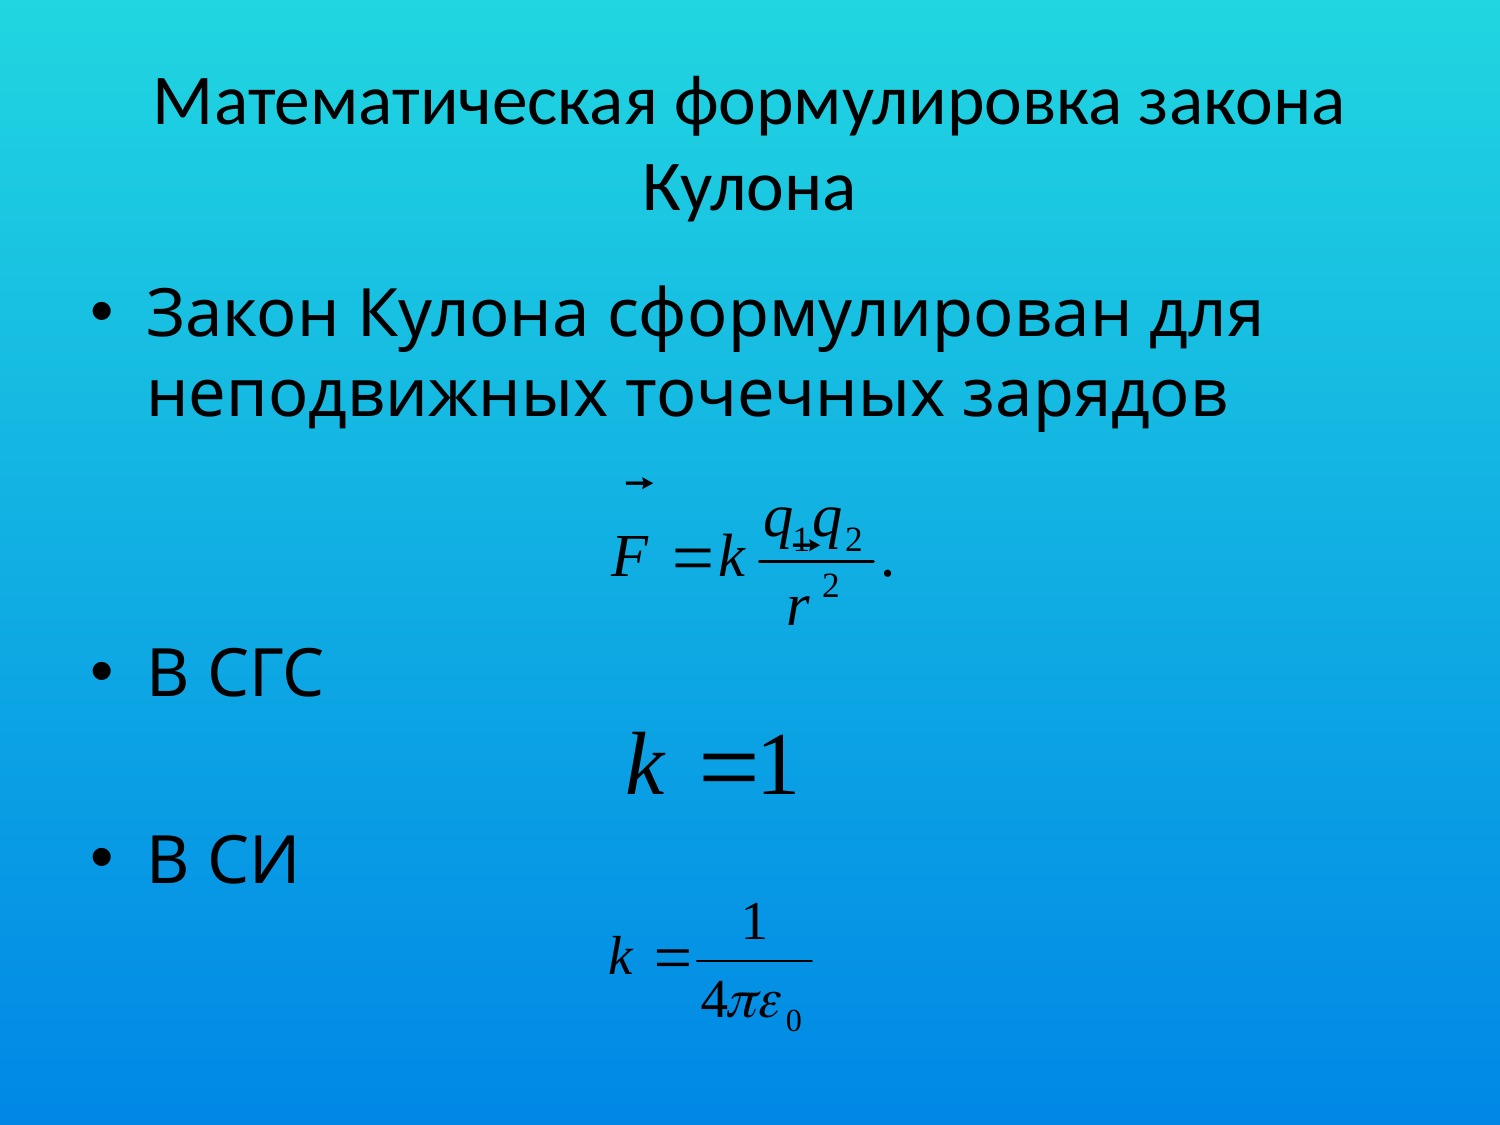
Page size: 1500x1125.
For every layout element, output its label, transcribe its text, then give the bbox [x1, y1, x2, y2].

title Математическая формулировка закона Кулона [75, 45, 1425, 233]
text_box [599, 474, 903, 638]
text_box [612, 712, 812, 818]
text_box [599, 887, 826, 1044]
list Закон Кулона сформулирован для неподвижных точечных зарядов В СГС В СИ [75, 262, 1425, 1005]
